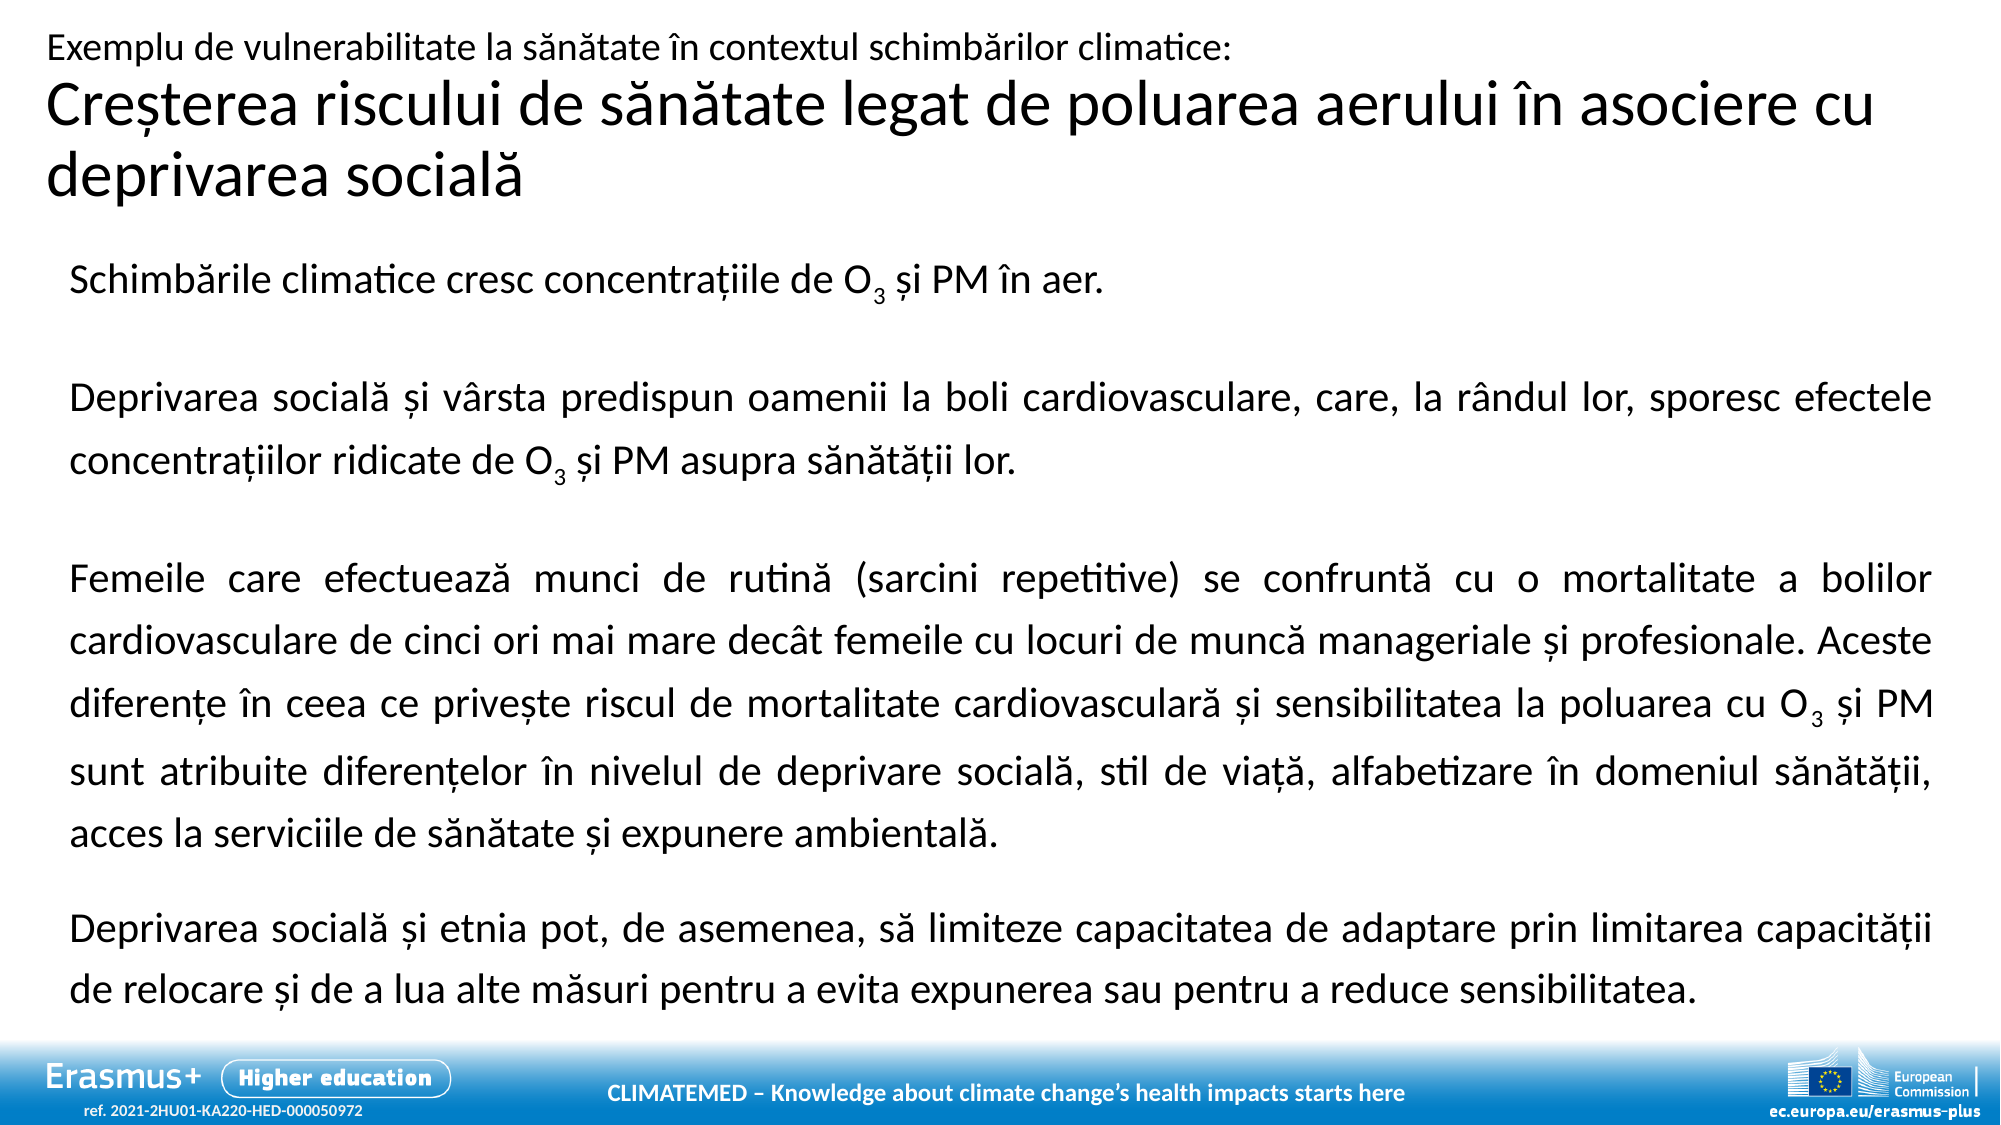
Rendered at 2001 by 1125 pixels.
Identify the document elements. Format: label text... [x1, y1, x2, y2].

picture [0, 899, 2000, 1125]
title Exemplu de vulnerabilitate la sănătate în contextul schimbărilor climatice: Creșterea riscului de sănătate legat de poluarea aerului în asociere cu deprivarea socială [31, 18, 1984, 218]
list Schimbările climatice cresc concentrațiile de O3 și PM în aer. Deprivarea socială și vârsta predispun oamenii la boli cardiovasculare, care, la rândul lor, sporesc efectele concentrațiilor ridicate de O3 și PM asupra sănătății lor. Femeile care efectuează munci de rutină (sarcini repetitive) se confruntă cu o mortalitate a bolilor cardiovasculare de cinci ori mai mare decât femeile cu locuri de muncă manageriale și profesionale. Aceste diferențe în ceea ce privește riscul de mortalitate cardiovasculară și sensibilitatea la poluarea cu O3 și PM sunt atribuite diferențelor în nivelul de deprivare socială, stil de viață, alfabetizare în domeniul sănătății, acces la serviciile de sănătate și expunere ambientală. Deprivarea socială și etnia pot, de asemenea, să limiteze capacitatea de adaptare prin limitarea capacității de relocare și de a lua alte măsuri pentru a evita expunerea sau pentru a reduce sensibilitatea. [54, 231, 1950, 1039]
